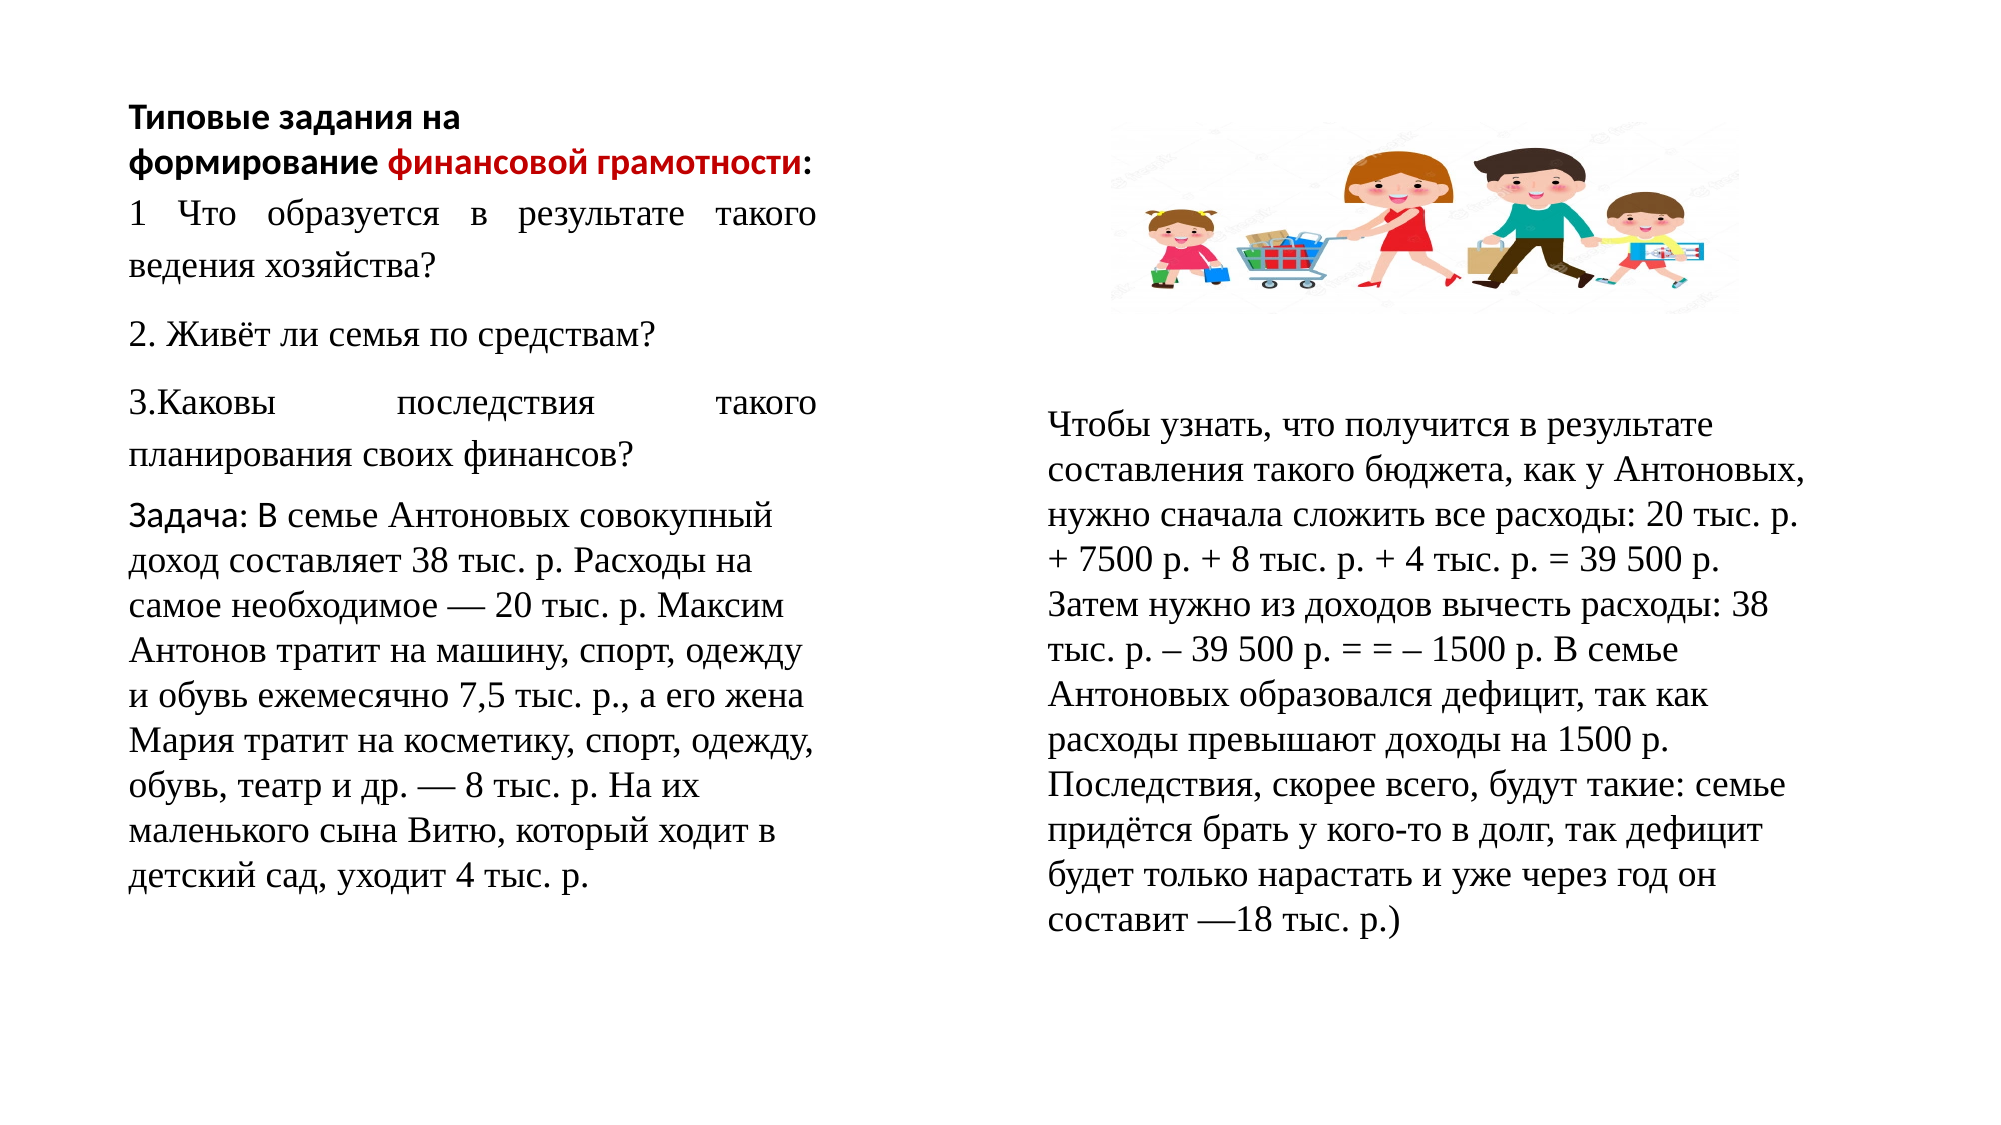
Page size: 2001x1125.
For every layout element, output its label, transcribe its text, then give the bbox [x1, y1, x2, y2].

text_box Чтобы узнать, что получится в результате составления такого бюджета, как у Антоновых, нужно сначала сложить все расходы: 20 тыс. р. + 7500 р. + 8 тыс. р. + 4 тыс. р. = 39 500 р. Затем нужно из доходов вычесть расходы: 38 тыс. р. – 39 500 р. = = – 1500 р. В семье Антоновых образовался дефицит, так как расходы превышают доходы на 1500 р. Последствия, скорее всего, будут такие: семье придётся брать у кого-то в долг, так дефицит будет только нарастать и уже через год он составит —18 тыс. р.) [1032, 391, 1827, 946]
text_box Типовые задания на формирование финансовой грамотности: 1 Что образуется в результате такого ведения хозяйства? 2. Живёт ли семья по средствам? 3.Каковы последствия такого планирования своих финансов? Задача: В семье Антоновых совокупный доход составляет 38 тыс. р. Расходы на самое необходимое — 20 тыс. р. Максим Антонов тратит на машину, спорт, одежду и обувь ежемесячно 7,5 тыс. р., а его жена Мария тратит на косметику, спорт, одежду, обувь, театр и др. — 8 тыс. р. На их маленького сына Витю, который ходит в детский сад, уходит 4 тыс. р. [113, 84, 833, 948]
text_box [999, 122, 1930, 626]
picture [1111, 122, 1739, 314]
